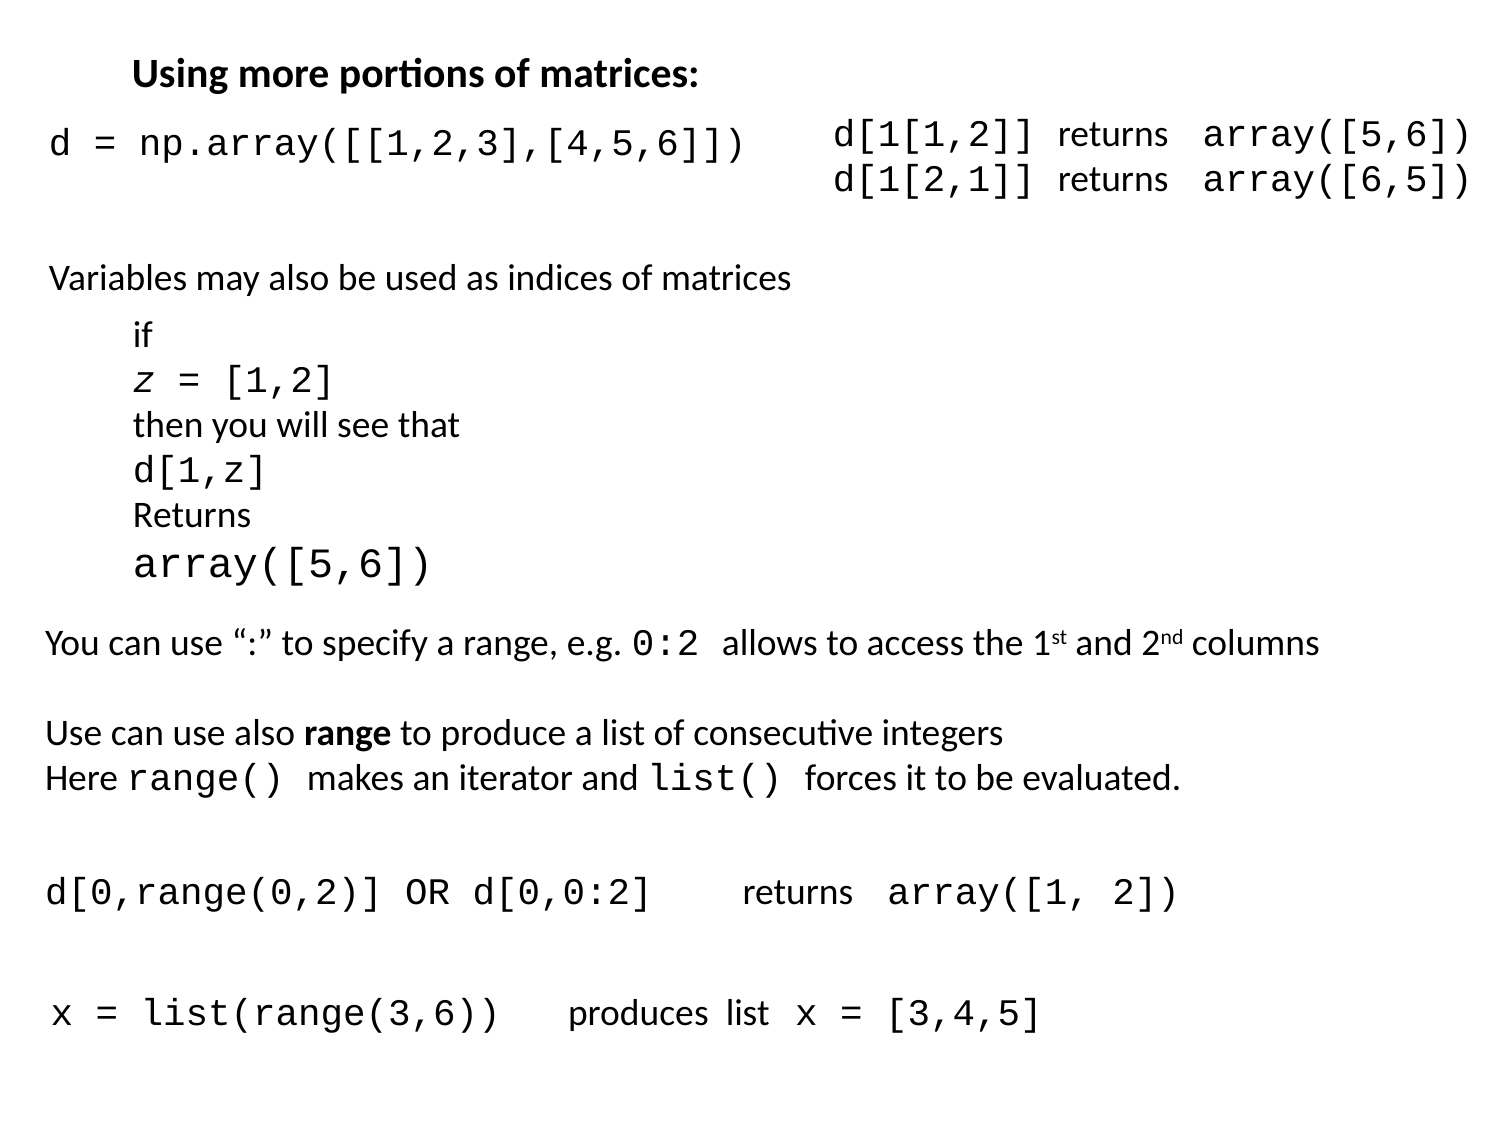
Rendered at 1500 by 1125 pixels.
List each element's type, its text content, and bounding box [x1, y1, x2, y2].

text_box You can use “:” to specify a range, e.g. 0:2 allows to access the 1st and 2nd columns Use can use also range to produce a list of consecutive integers Here range() makes an iterator and list() forces it to be evaluated. [36, 609, 1376, 854]
text_box d[0,range(0,2)] OR d[0,0:2] returns array([1, 2]) [36, 813, 1196, 921]
text_box d[1[1,2]] returns array([5,6]) d[1[2,1]] returns array([6,5]) [824, 100, 1482, 208]
text_box Using more portions of matrices: [123, 37, 719, 105]
text_box x = list(range(3,6)) produces list x = [3,4,5] [42, 975, 1084, 1044]
text_box d = np.array([[1,2,3],[4,5,6]]) Variables may also be used as indices of matrices [40, 110, 802, 307]
text_box if z = [1,2] then you will see that d[1,z] Returns array([5,6]) [124, 302, 662, 594]
